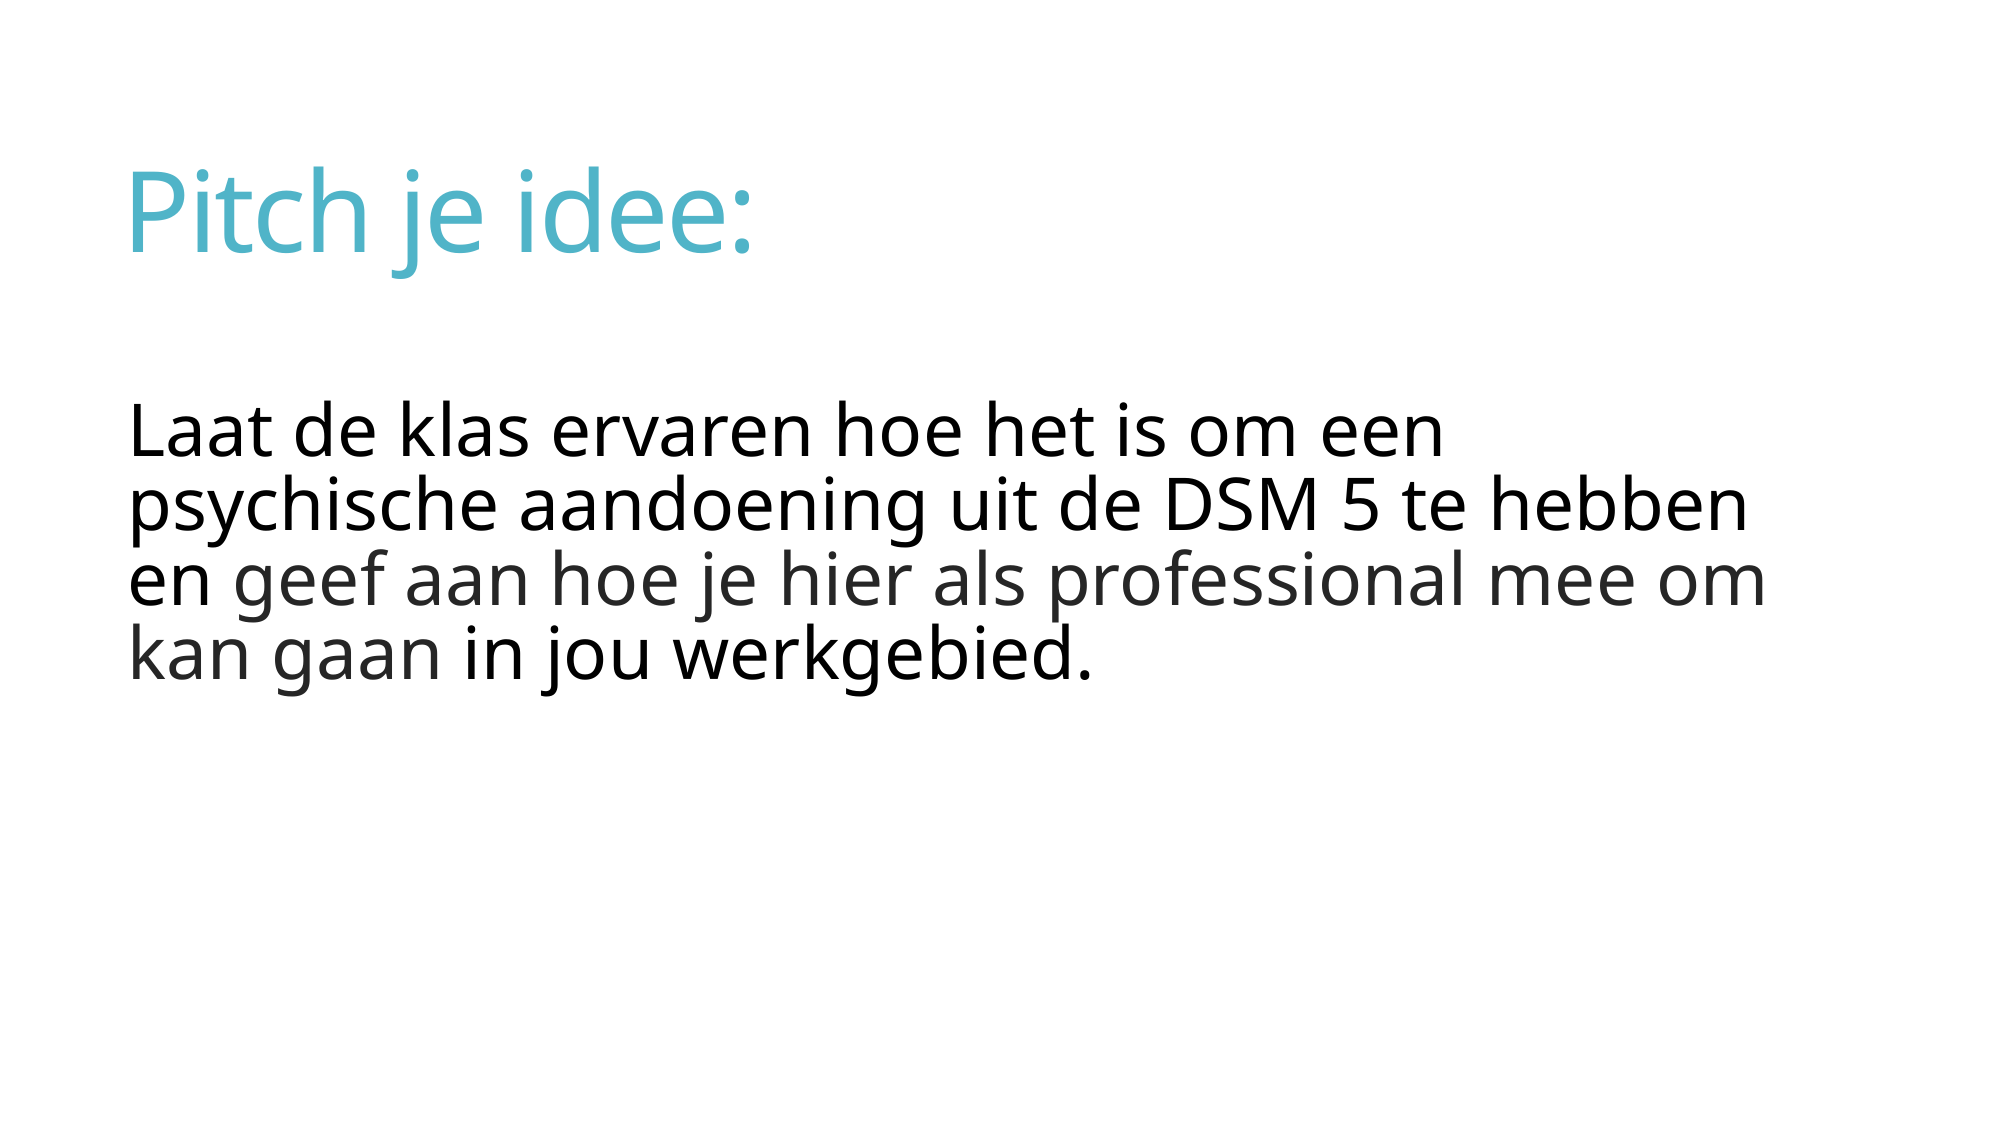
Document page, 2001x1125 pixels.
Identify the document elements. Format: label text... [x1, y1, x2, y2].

title Pitch je idee: [107, 81, 1875, 354]
list Laat de klas ervaren hoe het is om een psychische aandoening uit de DSM 5 te hebben en geef aan hoe je hier als professional mee om kan gaan in jou werkgebied. [112, 338, 1818, 882]
